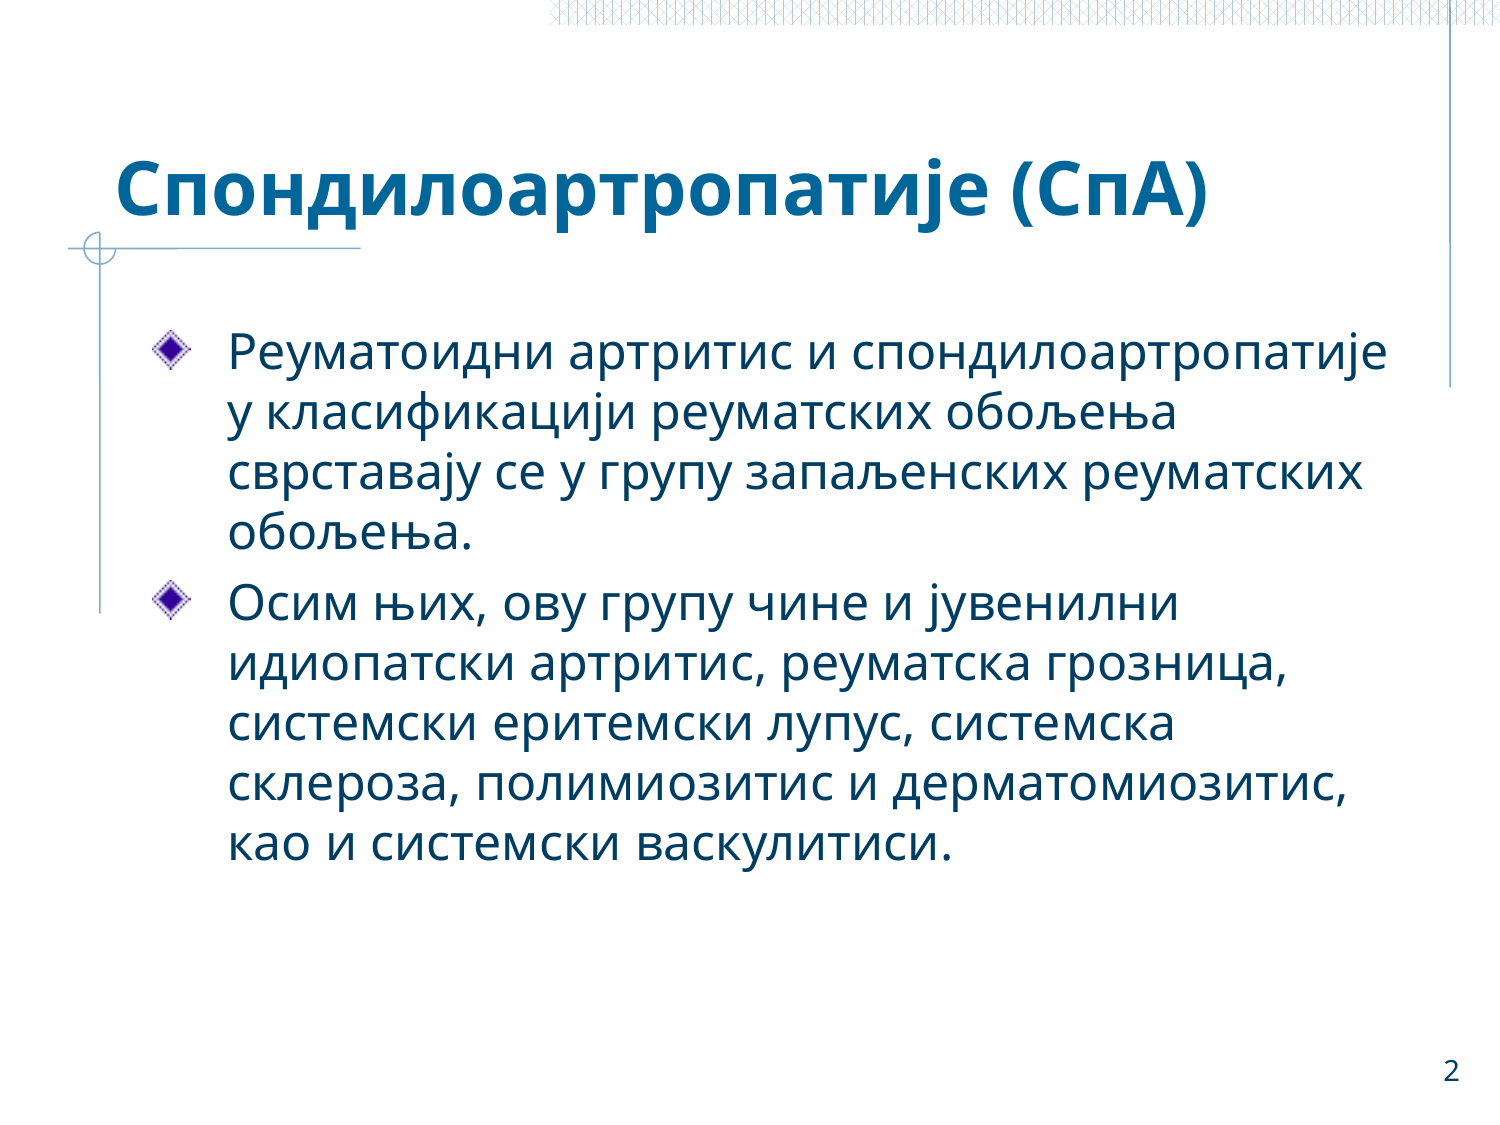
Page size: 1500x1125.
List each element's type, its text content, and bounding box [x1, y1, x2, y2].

list Реуматоидни артритис и спондилоартропатије у класификацији реуматских обољења сврставају се у групу запаљенских реуматских обољења. Осим њих, ову групу чине и јувенилни идиопатски артритис, реуматска грозница, системски еритемски лупус, системска склероза, полимиозитис и дерматомиозитис, као и системски васкулитиси. [137, 312, 1413, 988]
title Спондилоартропатије (СпА) [99, 49, 1376, 238]
slide_number 2 [1162, 1025, 1475, 1100]
picture [152, 580, 191, 620]
picture [152, 330, 191, 370]
